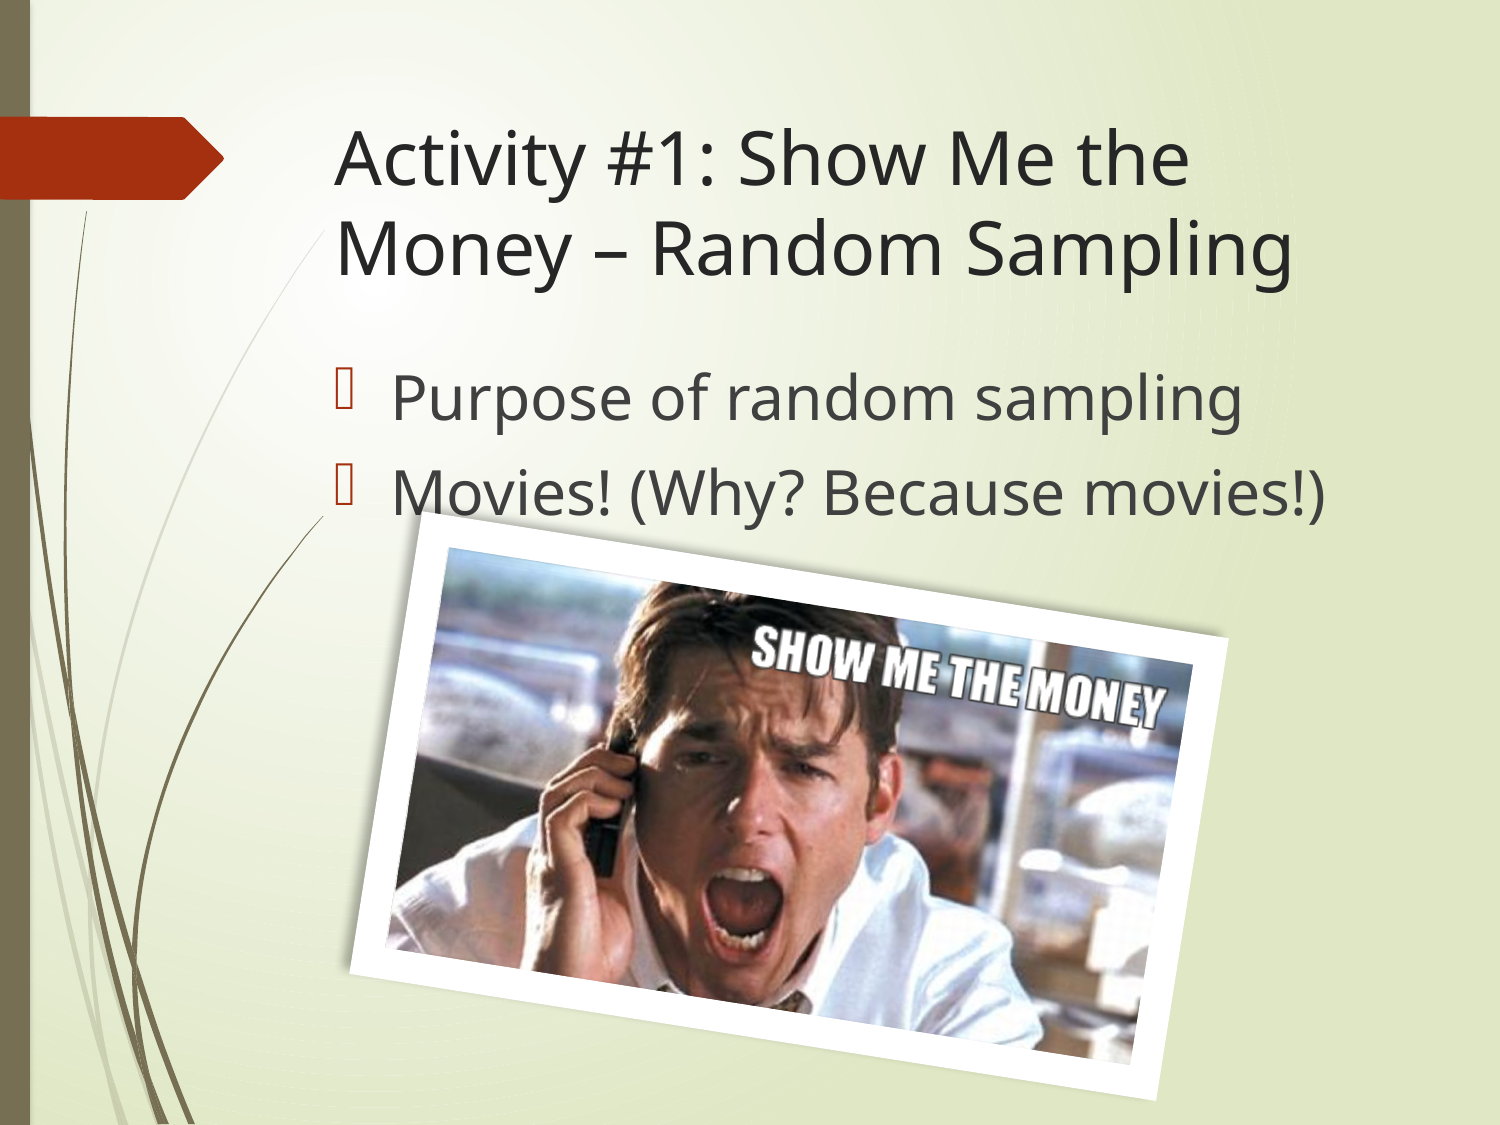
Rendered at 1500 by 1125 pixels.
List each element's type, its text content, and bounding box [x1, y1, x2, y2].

title Activity #1: Show Me the Money – Random Sampling [319, 102, 1400, 313]
picture [387, 548, 1192, 1065]
list Purpose of random sampling Movies! (Why? Because movies!) [318, 350, 1400, 970]
